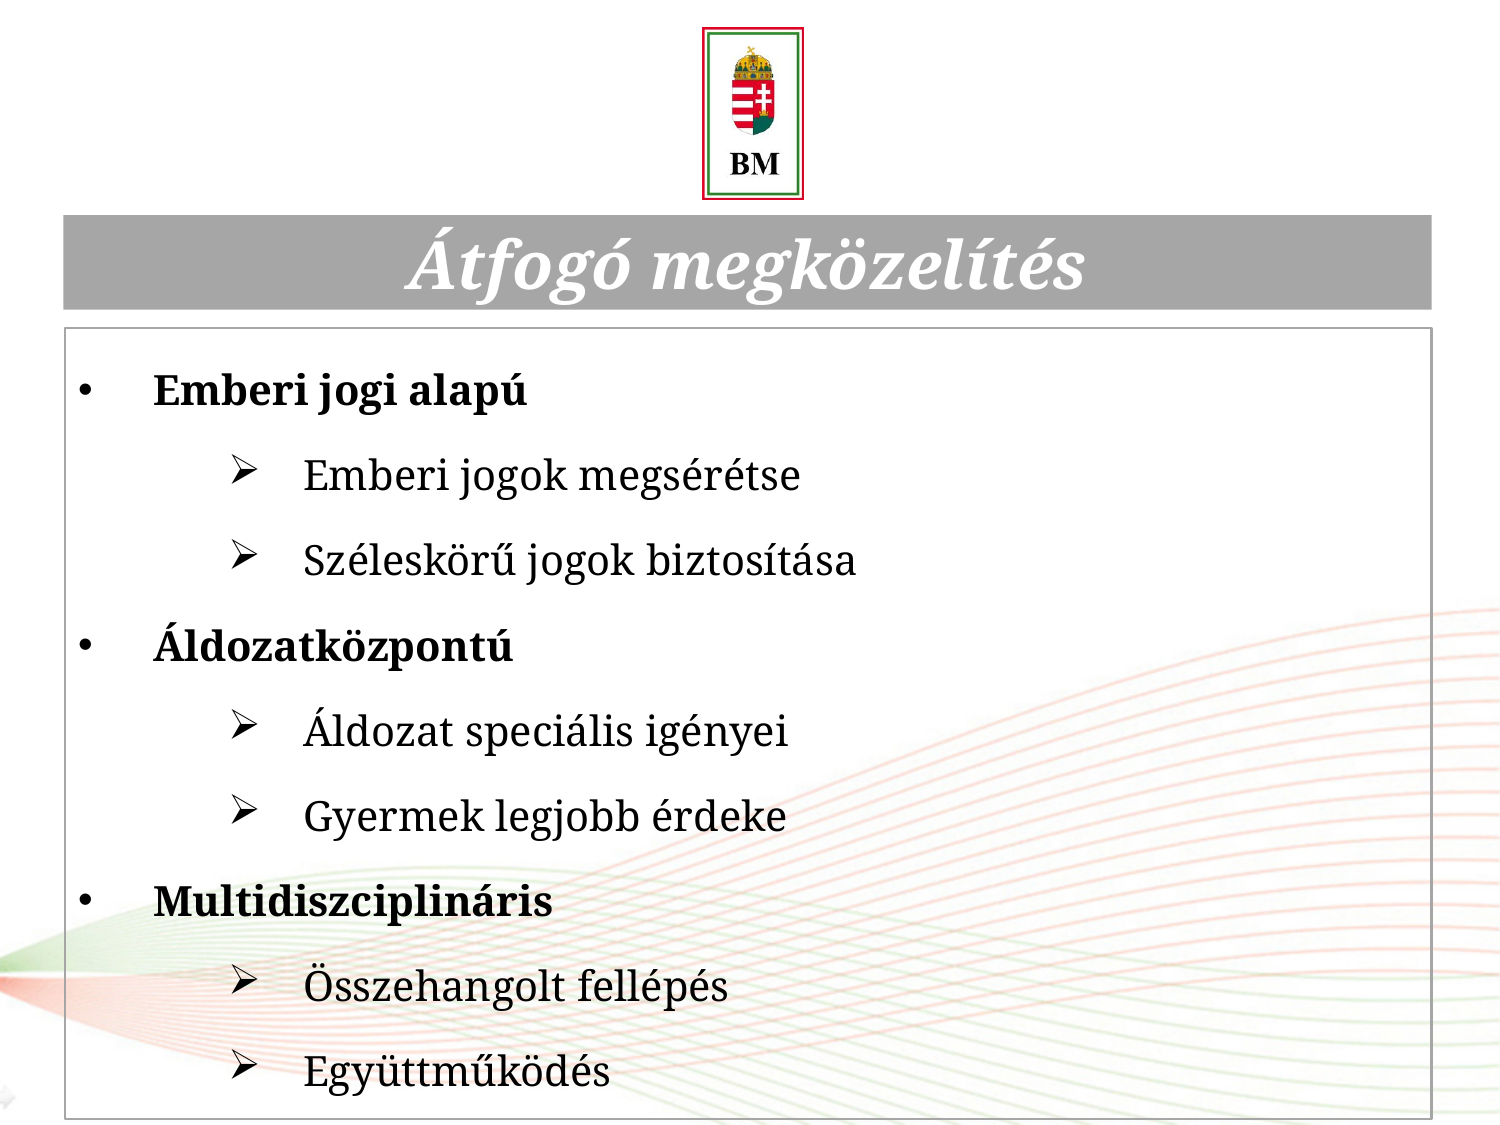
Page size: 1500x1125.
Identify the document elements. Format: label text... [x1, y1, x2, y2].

text_box [616, 1, 880, 178]
text_box Emberi jogi alapú Emberi jogok megsérétse Széleskörű jogok biztosítása Áldozatközpontú Áldozat speciális igényei Gyermek legjobb érdeke Multidiszciplináris Összehangolt fellépés Együttműködés [63, 346, 1431, 1102]
text_box Átfogó megközelítés [63, 215, 1432, 310]
picture [0, 0, 1500, 1125]
text_box [63, 326, 1434, 1121]
